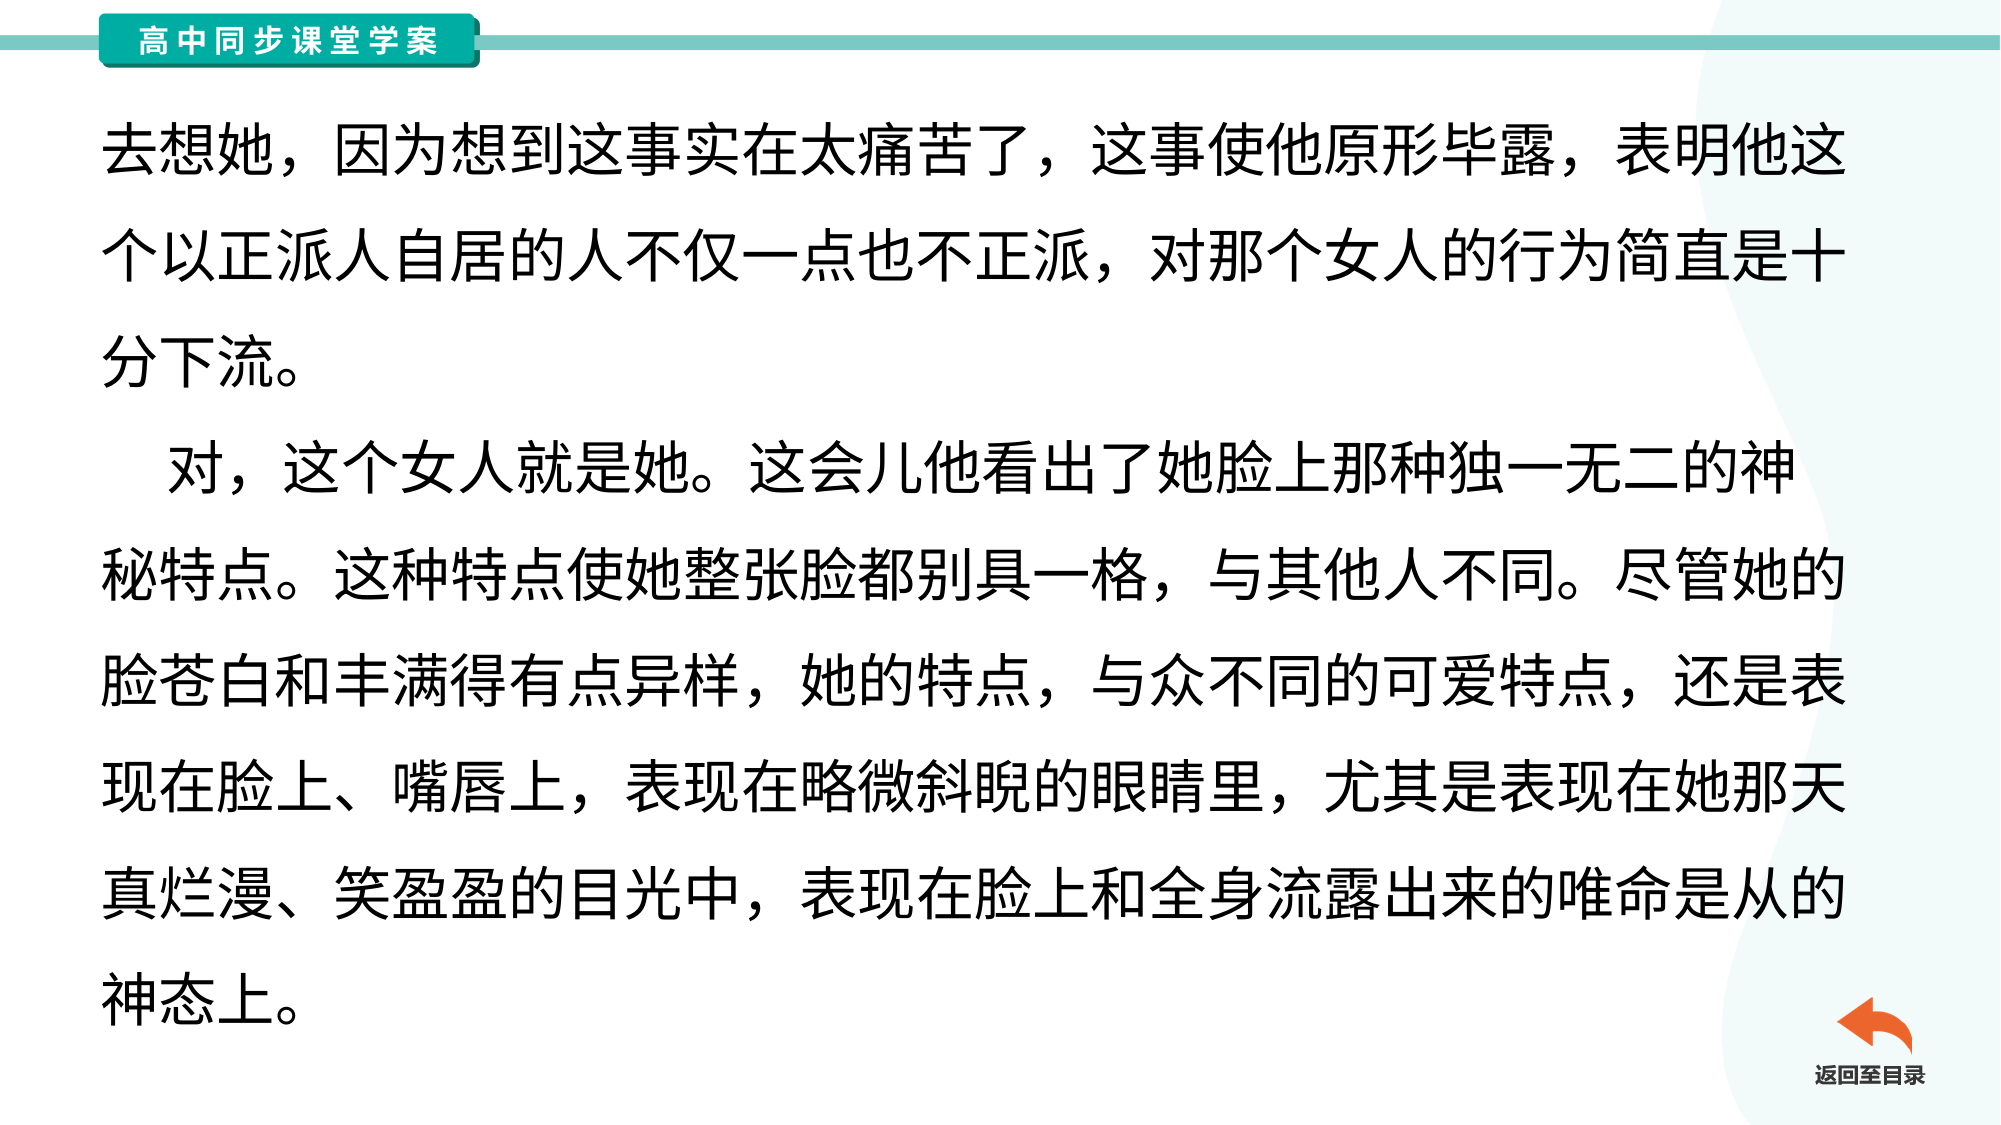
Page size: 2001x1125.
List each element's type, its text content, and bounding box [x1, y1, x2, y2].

text_box 去想她，因为想到这事实在太痛苦了，这事使他原形毕露，表明他这 个以正派人自居的人不仅一点也不正派，对那个女人的行为简直是十 分下流。 对，这个女人就是她。这会儿他看出了她脸上那种独一无二的神 秘特点。这种特点使她整张脸都别具一格，与其他人不同。尽管她的 脸苍白和丰满得有点异样，她的特点，与众不同的可爱特点，还是表 现在脸上、嘴唇上，表现在略微斜睨的眼睛里，尤其是表现在她那天 真烂漫、笑盈盈的目光中，表现在脸上和全身流露出来的唯命是从的 神态上。 [100, 76, 1899, 1033]
picture [0, 0, 2000, 1125]
